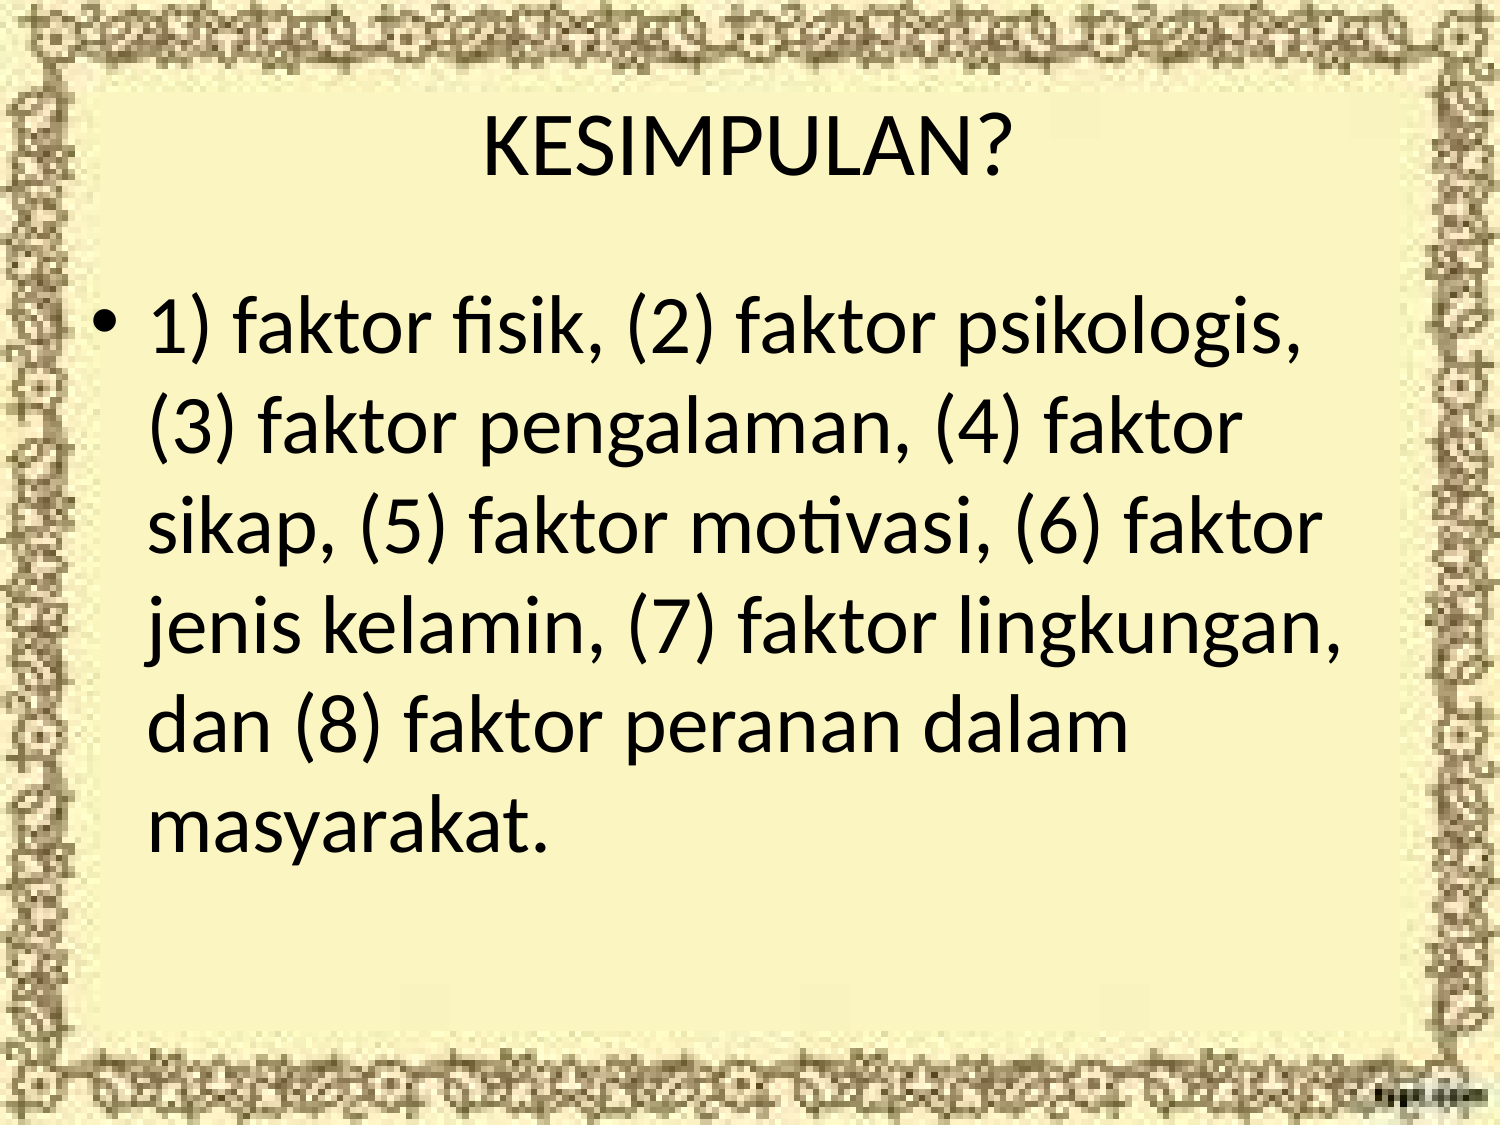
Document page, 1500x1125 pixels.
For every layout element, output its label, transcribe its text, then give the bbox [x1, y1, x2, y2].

picture [0, 0, 1500, 1125]
title KESIMPULAN? [75, 45, 1425, 233]
list 1) faktor fisik, (2) faktor psikologis, (3) faktor pengalaman, (4) faktor sikap, (5) faktor motivasi, (6) faktor jenis kelamin, (7) faktor lingkungan, dan (8) faktor peranan dalam masyarakat. [75, 262, 1425, 1005]
